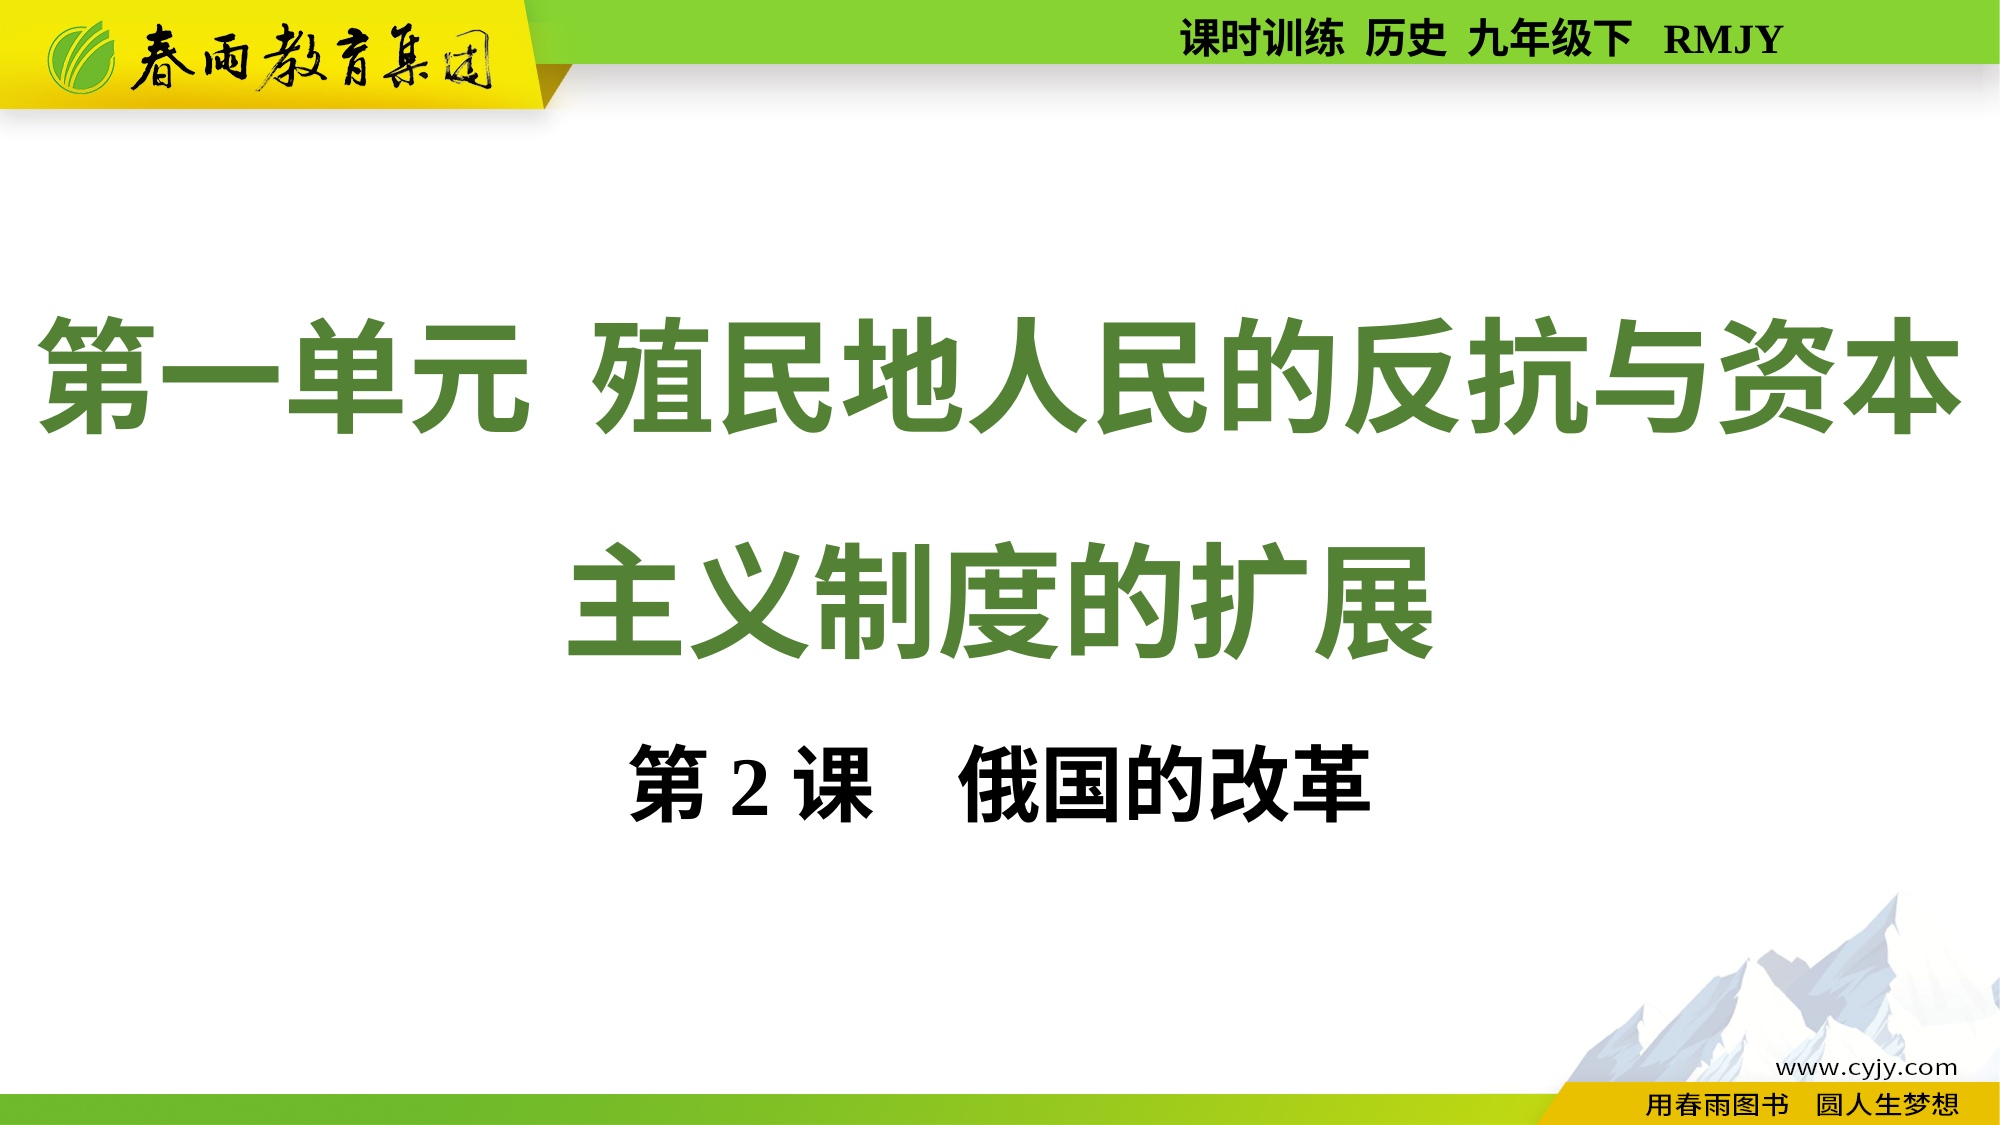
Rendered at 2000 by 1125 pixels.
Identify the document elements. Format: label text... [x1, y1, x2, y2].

picture [0, 0, 2000, 216]
picture [0, 840, 2000, 1125]
text_box 第一单元 殖民地人民的反抗与资本主义制度的扩展 [0, 216, 2000, 674]
text_box 第2课 俄国的改革 [0, 674, 2000, 840]
